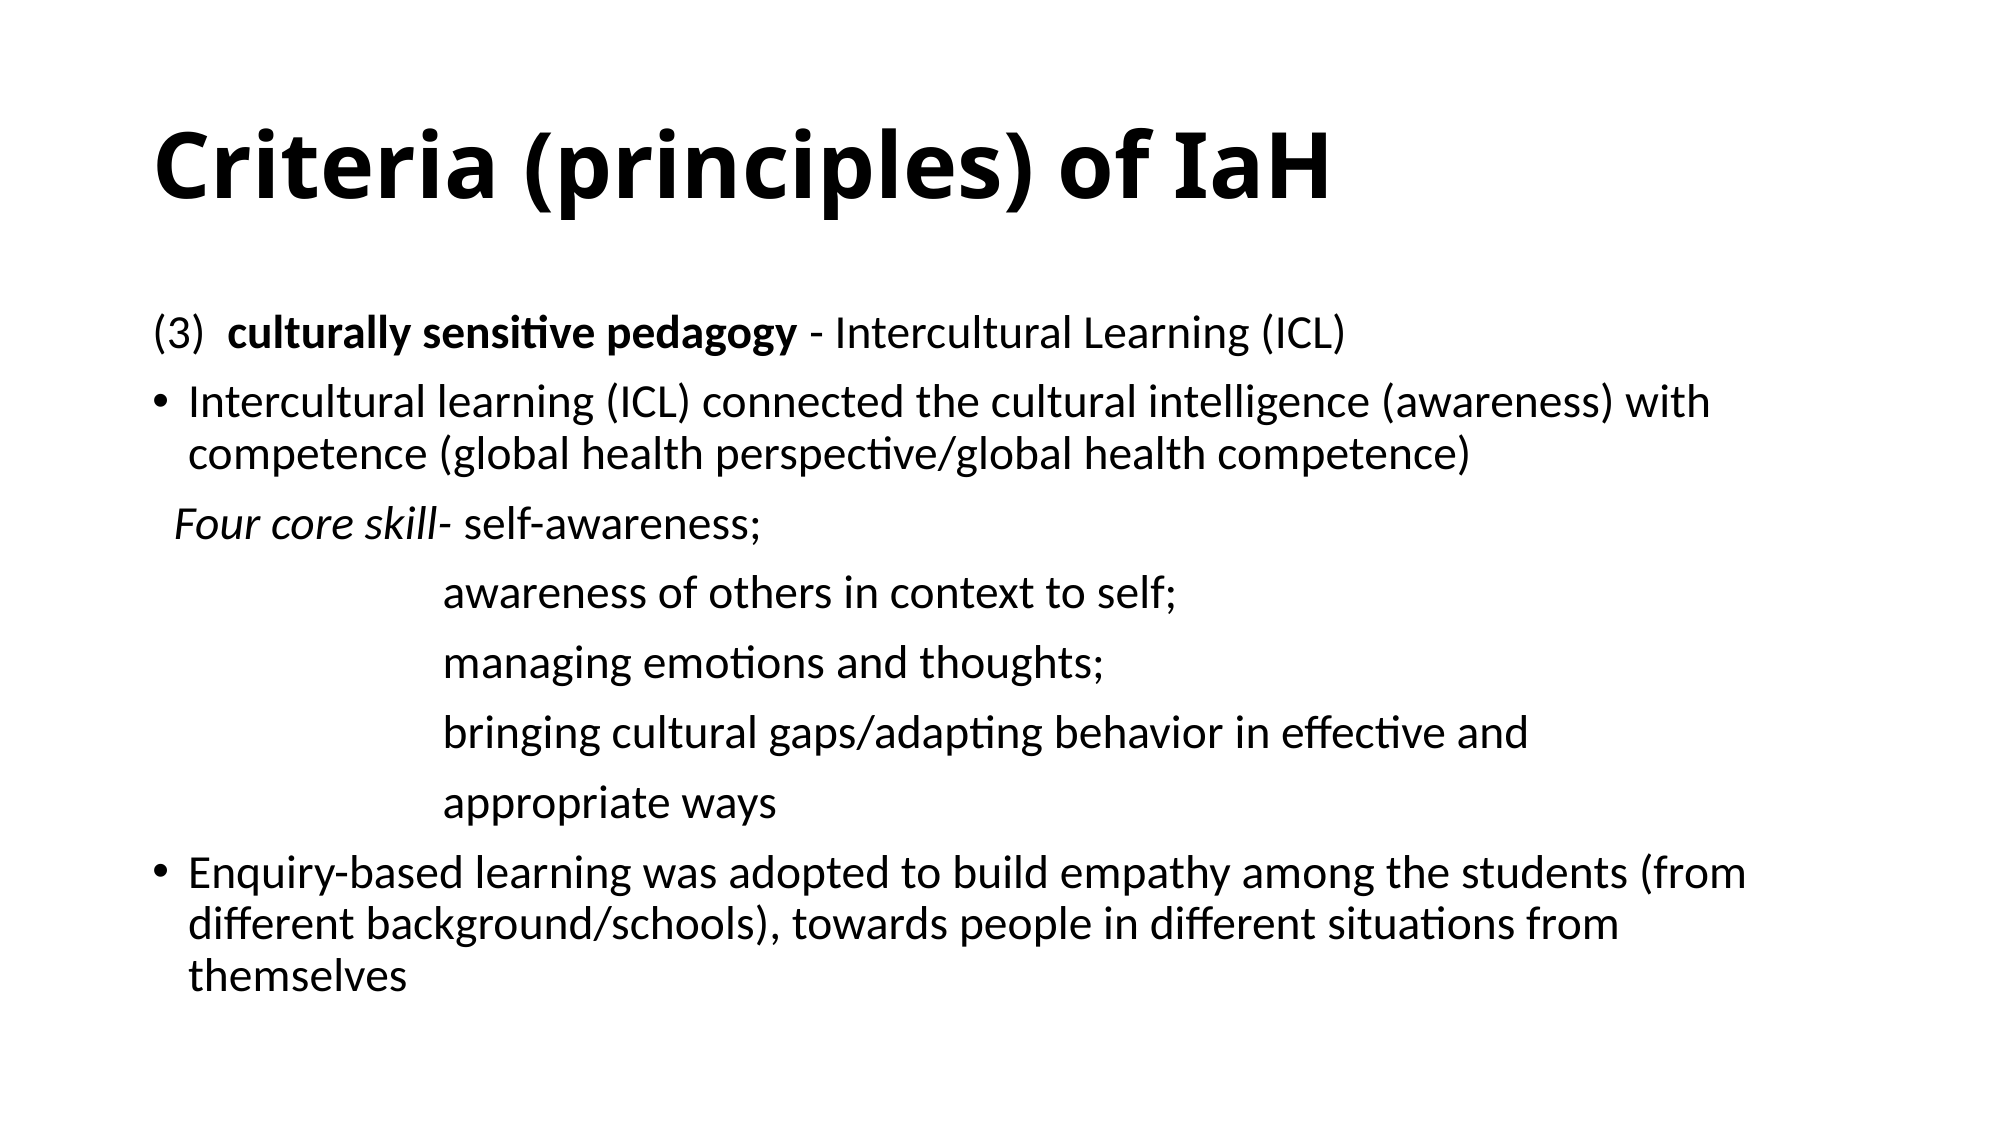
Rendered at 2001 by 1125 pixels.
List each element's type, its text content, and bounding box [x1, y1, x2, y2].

title Criteria (principles) of IaH [137, 59, 1863, 278]
list (3) culturally sensitive pedagogy - Intercultural Learning (ICL) Intercultural learning (ICL) connected the cultural intelligence (awareness) with competence (global health perspective/global health competence) Four core skill- self-awareness; awareness of others in context to self; managing emotions and thoughts; bringing cultural gaps/adapting behavior in effective and appropriate ways Enquiry-based learning was adopted to build empathy among the students (from different background/schools), towards people in different situations from themselves [137, 299, 1863, 1014]
